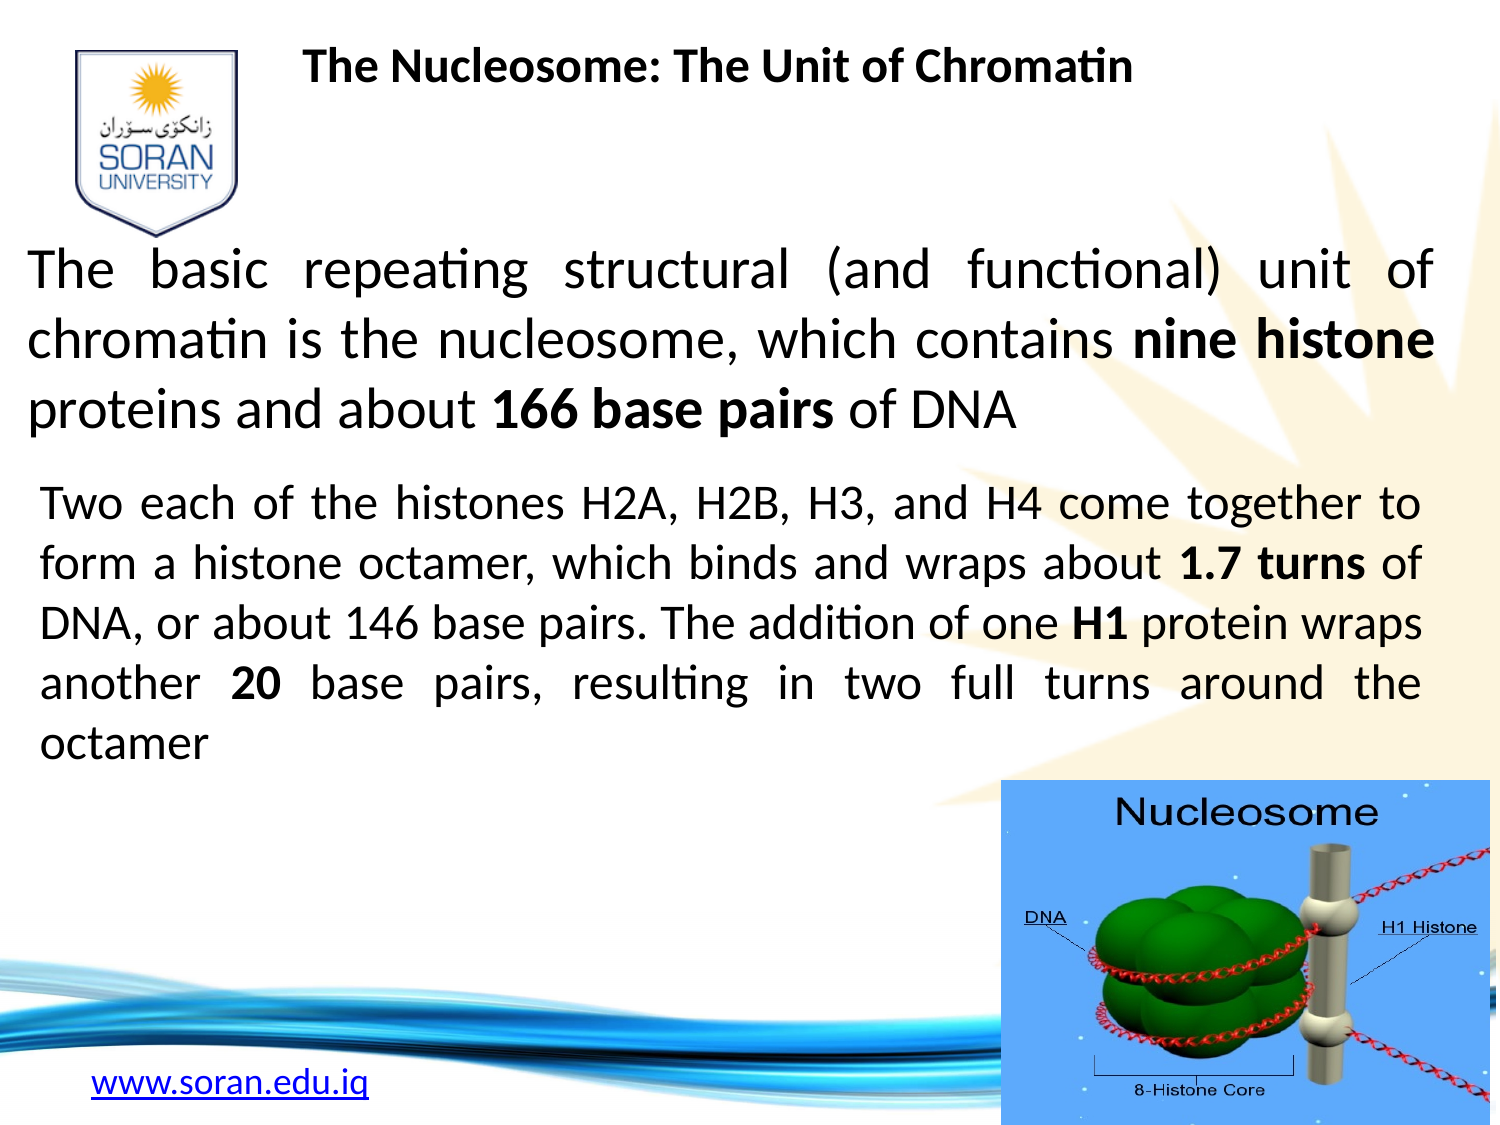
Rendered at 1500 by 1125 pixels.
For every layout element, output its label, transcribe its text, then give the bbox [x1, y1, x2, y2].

picture [75, 50, 238, 222]
text_box The basic repeating structural (and functional) unit of chromatin is the nucleosome, which contains nine histone proteins and about 166 base pairs of DNA [12, 222, 1450, 448]
picture [0, 99, 1500, 1125]
text_box Two each of the histones H2A, H2B, H3, and H4 come together to form a histone octamer, which binds and wraps about 1.7 turns of DNA, or about 146 base pairs. The addition of one H1 protein wraps another 20 base pairs, resulting in two full turns around the octamer [24, 462, 1438, 778]
text_box The Nucleosome: The Unit of Chromatin [287, 24, 1388, 100]
